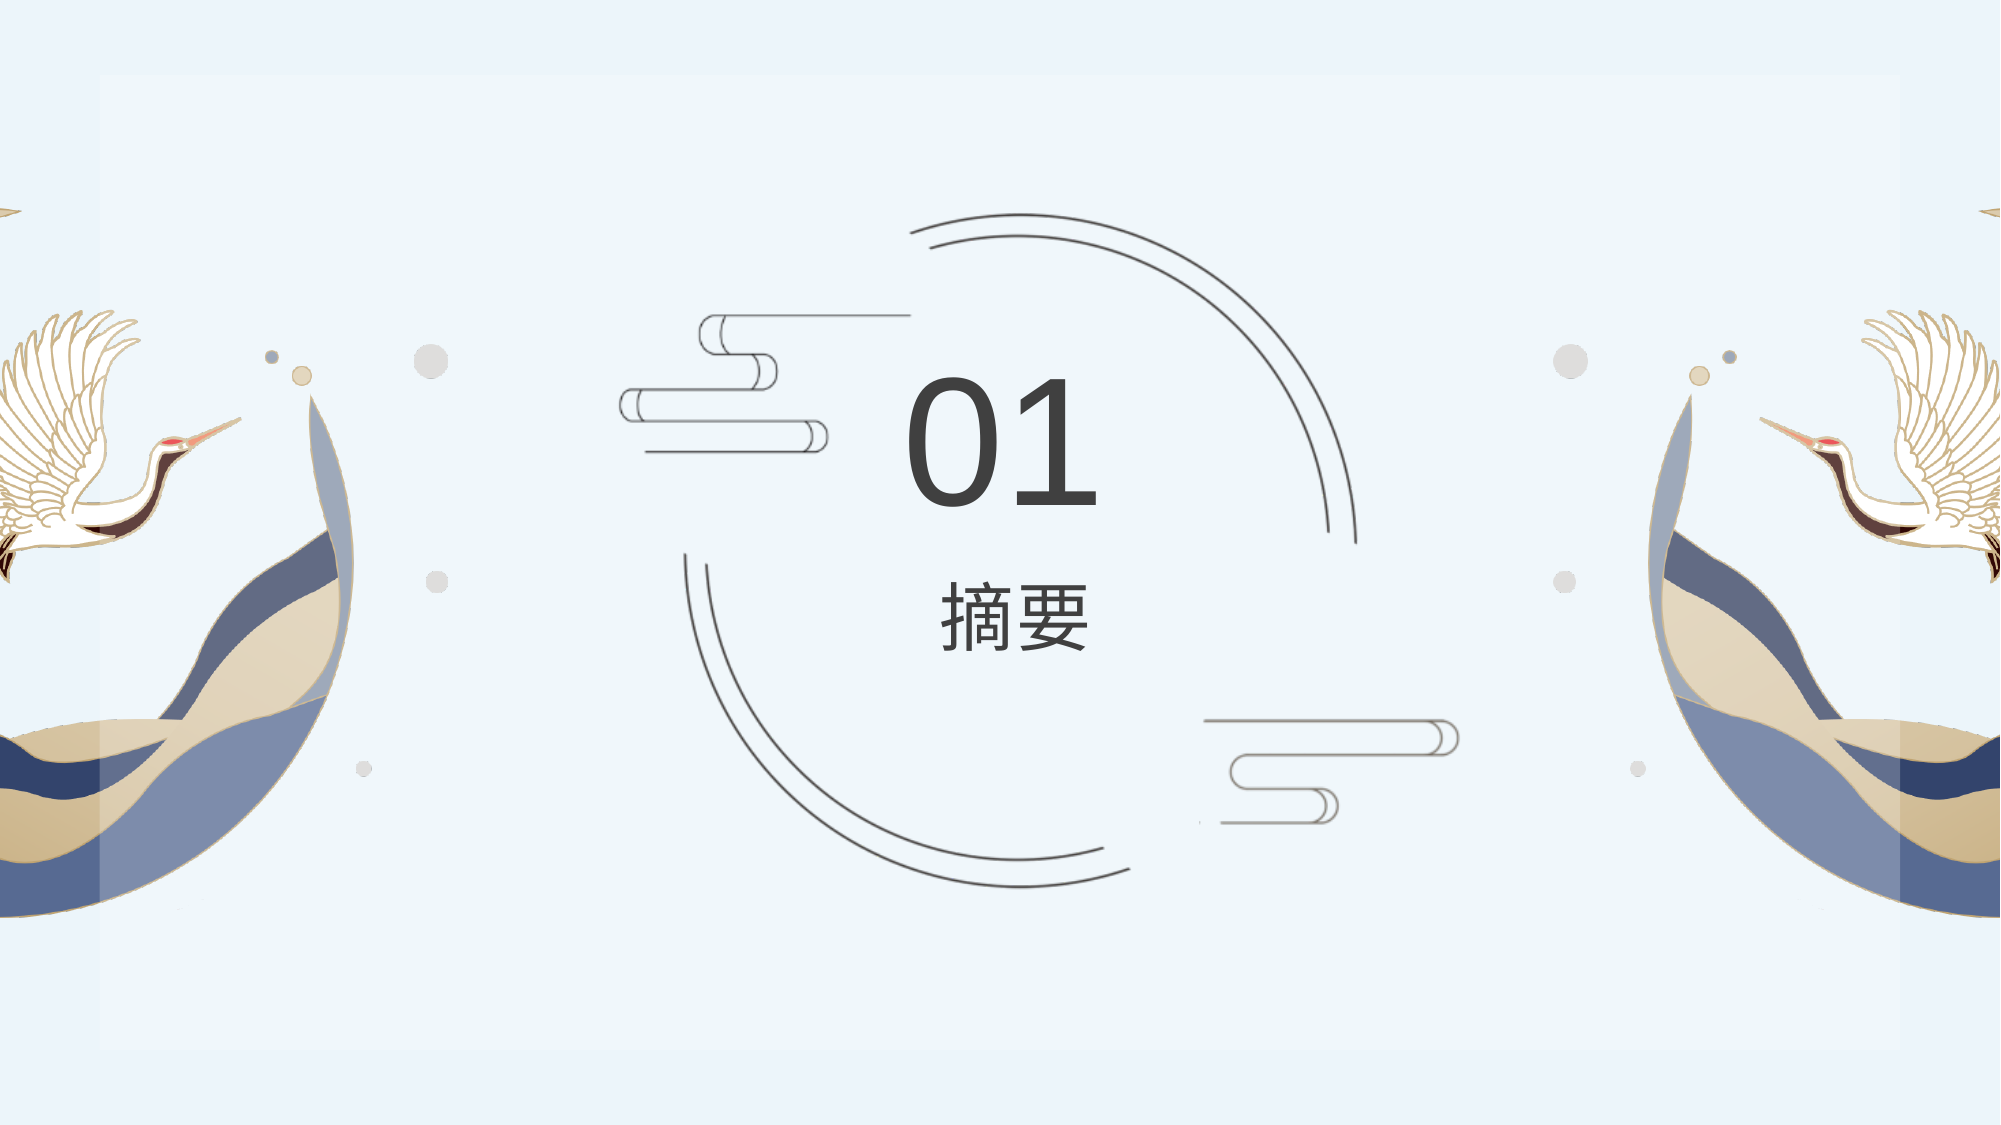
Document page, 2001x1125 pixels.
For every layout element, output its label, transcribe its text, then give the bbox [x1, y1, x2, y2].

picture [1901, 207, 2000, 918]
title 提升高中生孝文化认知的几点建议 [1553, 207, 1901, 918]
picture [0, 207, 99, 918]
picture [585, 159, 1501, 966]
title 提升高中生孝文化认知的几点建议 [99, 207, 448, 918]
text_box 01 [882, 314, 1126, 552]
title 摘要 [726, 562, 1304, 699]
